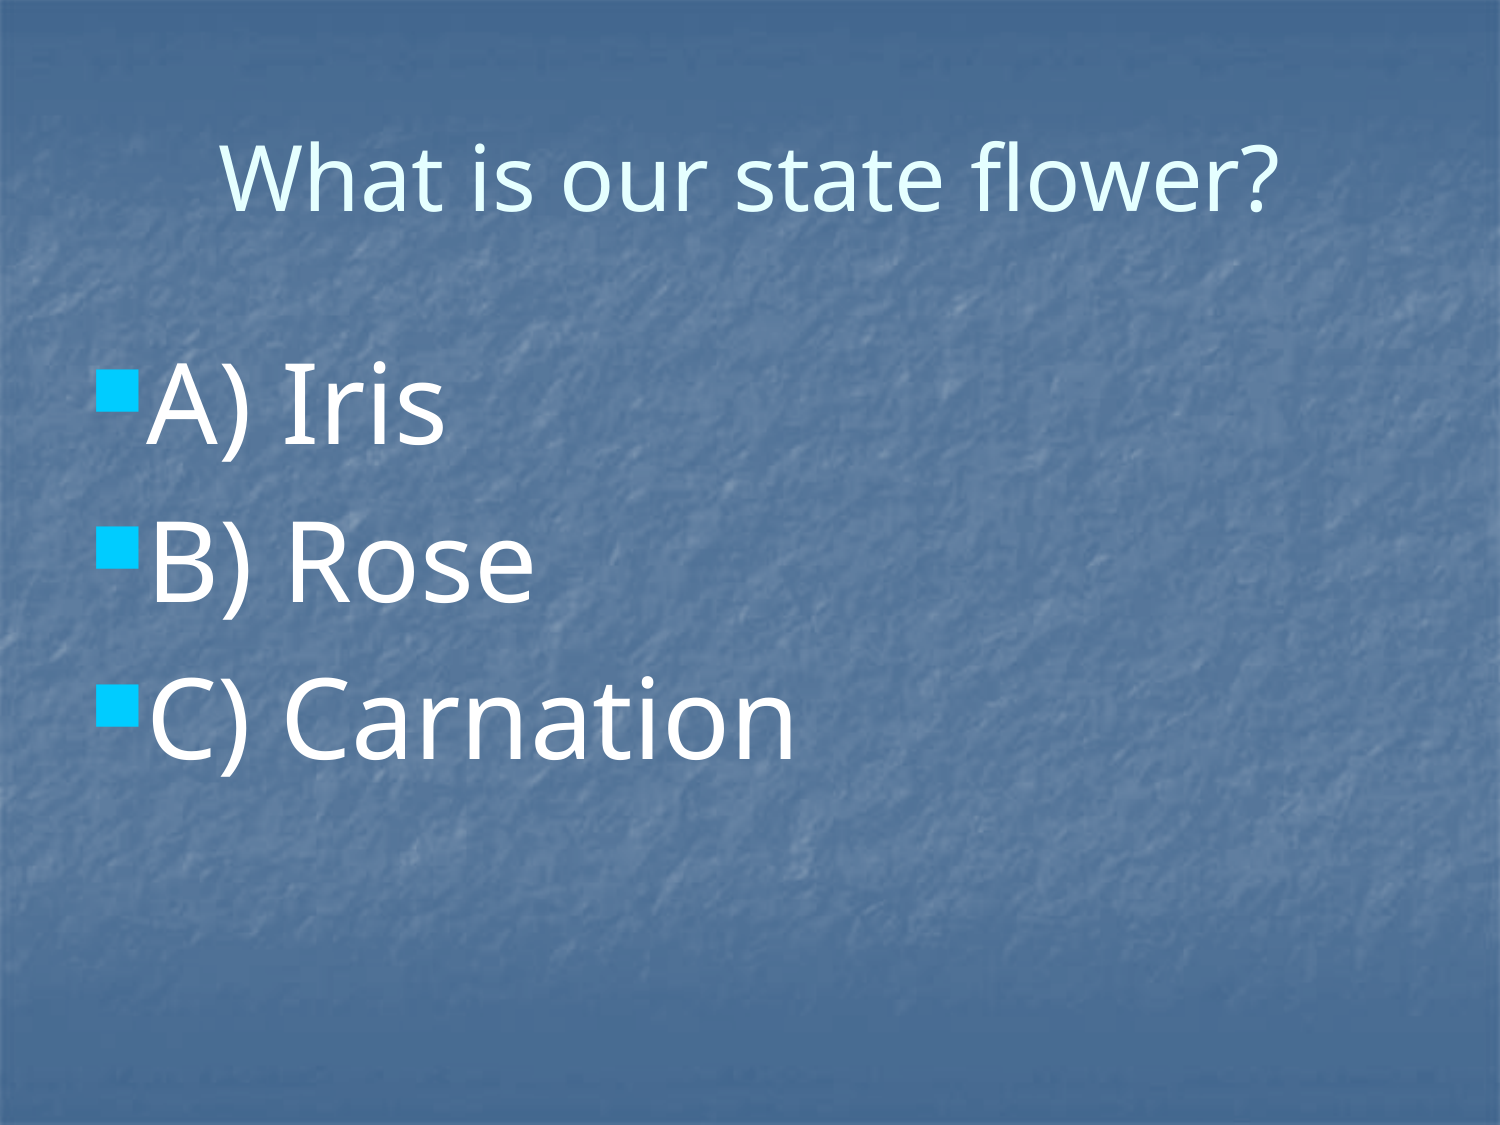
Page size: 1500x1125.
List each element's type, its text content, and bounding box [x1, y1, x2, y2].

list A) Iris B) Rose C) Carnation [74, 324, 1426, 1001]
title What is our state flower? [74, 62, 1426, 288]
